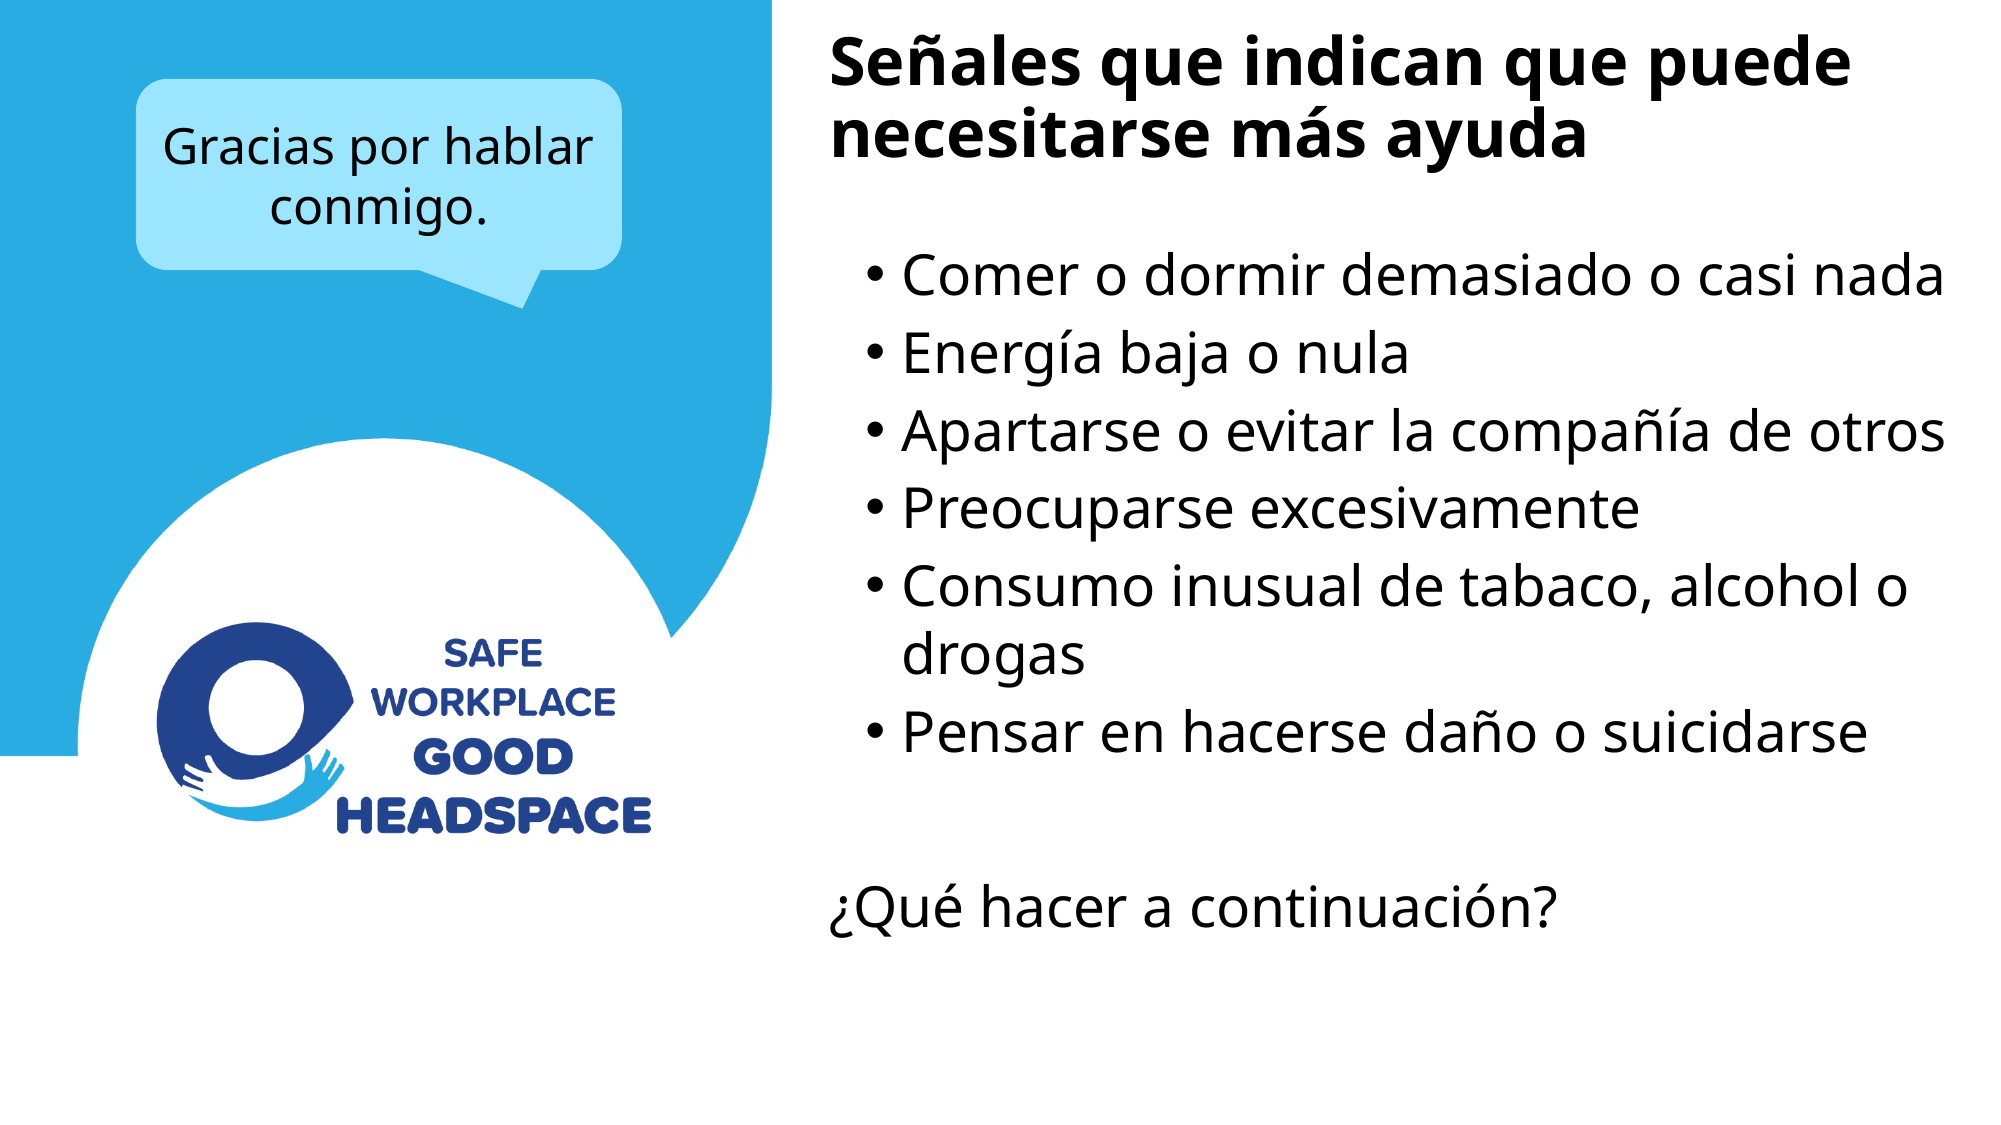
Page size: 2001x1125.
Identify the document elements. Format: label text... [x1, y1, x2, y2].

text_box Gracias por hablar conmigo. [134, 77, 623, 311]
picture [0, 0, 2000, 1125]
title Señales que indican que puede necesitarse más ayuda [814, 11, 1988, 188]
list Comer o dormir demasiado o casi nada Energía baja o nula Apartarse o evitar la compañía de otros Preocuparse excesivamente Consumo inusual de tabaco, alcohol o drogas Pensar en hacerse daño o suicidarse ¿Qué hacer a continuación? [814, 231, 1988, 1068]
